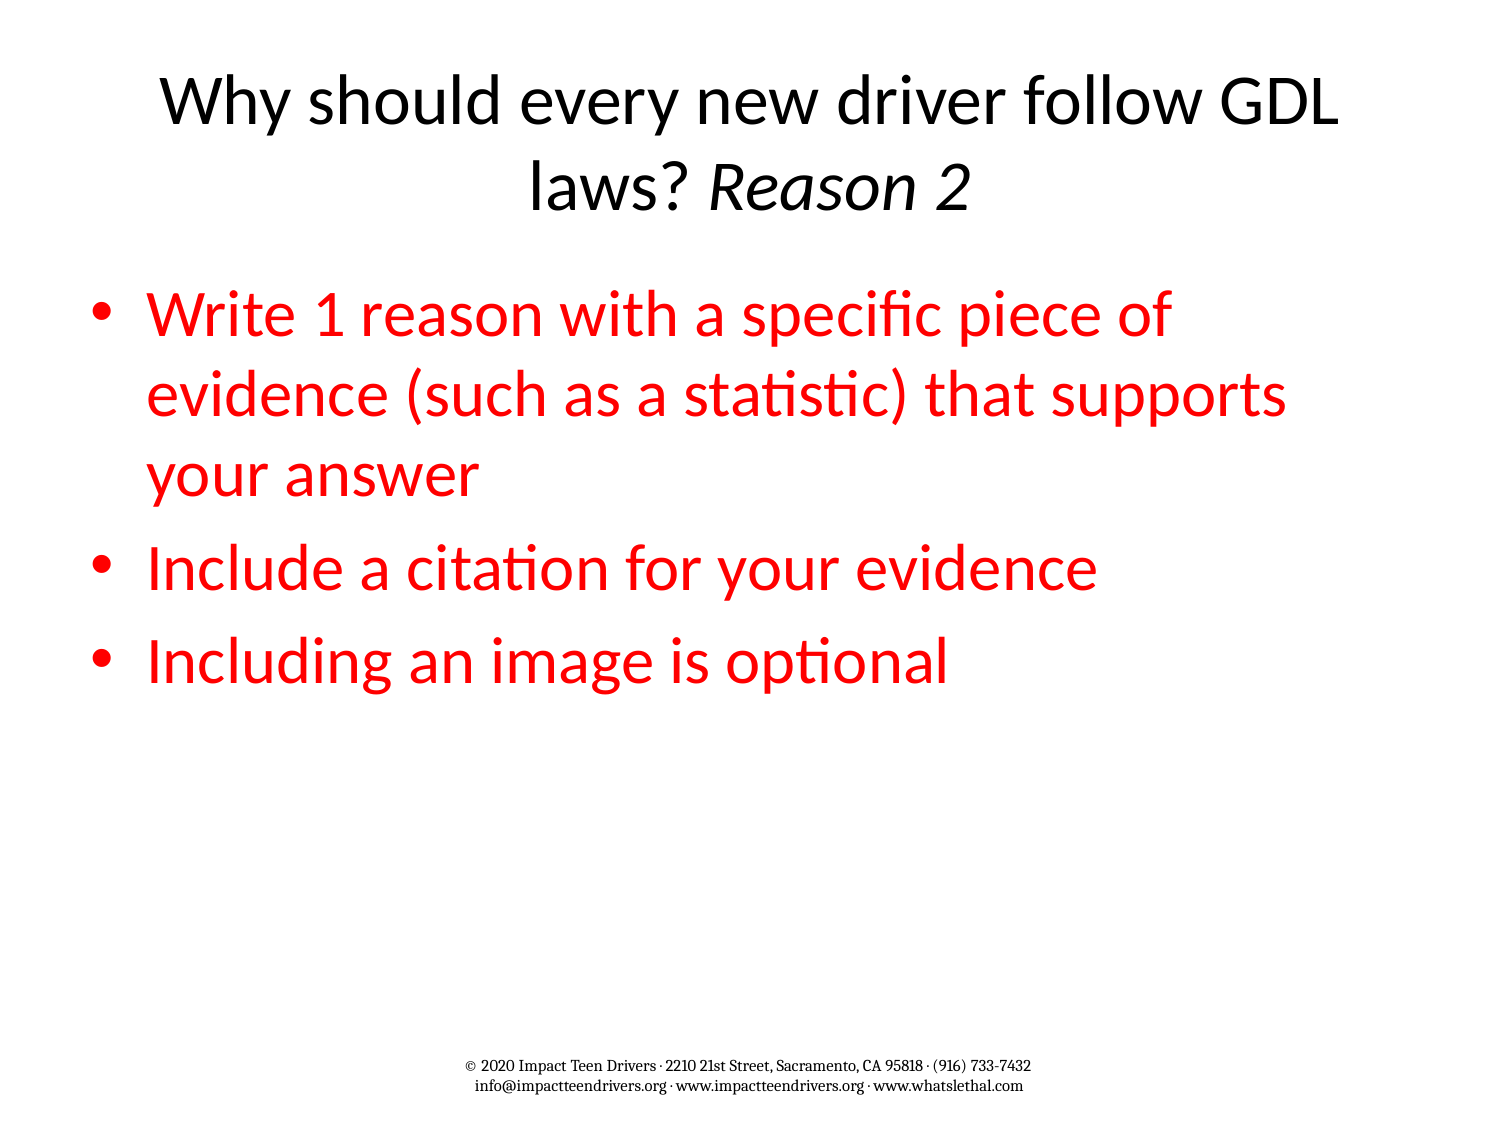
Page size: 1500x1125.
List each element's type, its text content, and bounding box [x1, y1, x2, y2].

list Write 1 reason with a specific piece of evidence (such as a statistic) that supports your answer Include a citation for your evidence Including an image is optional [75, 262, 1425, 1005]
text_box © 2020 Impact Teen Drivers · 2210 21st Street, Sacramento, CA 95818 · (916) 733-7432 info@impactteendrivers.org · www.impactteendrivers.org · www.whatslethal.com [46, 1039, 1454, 1114]
title Why should every new driver follow GDL laws? Reason 2 [75, 45, 1425, 233]
